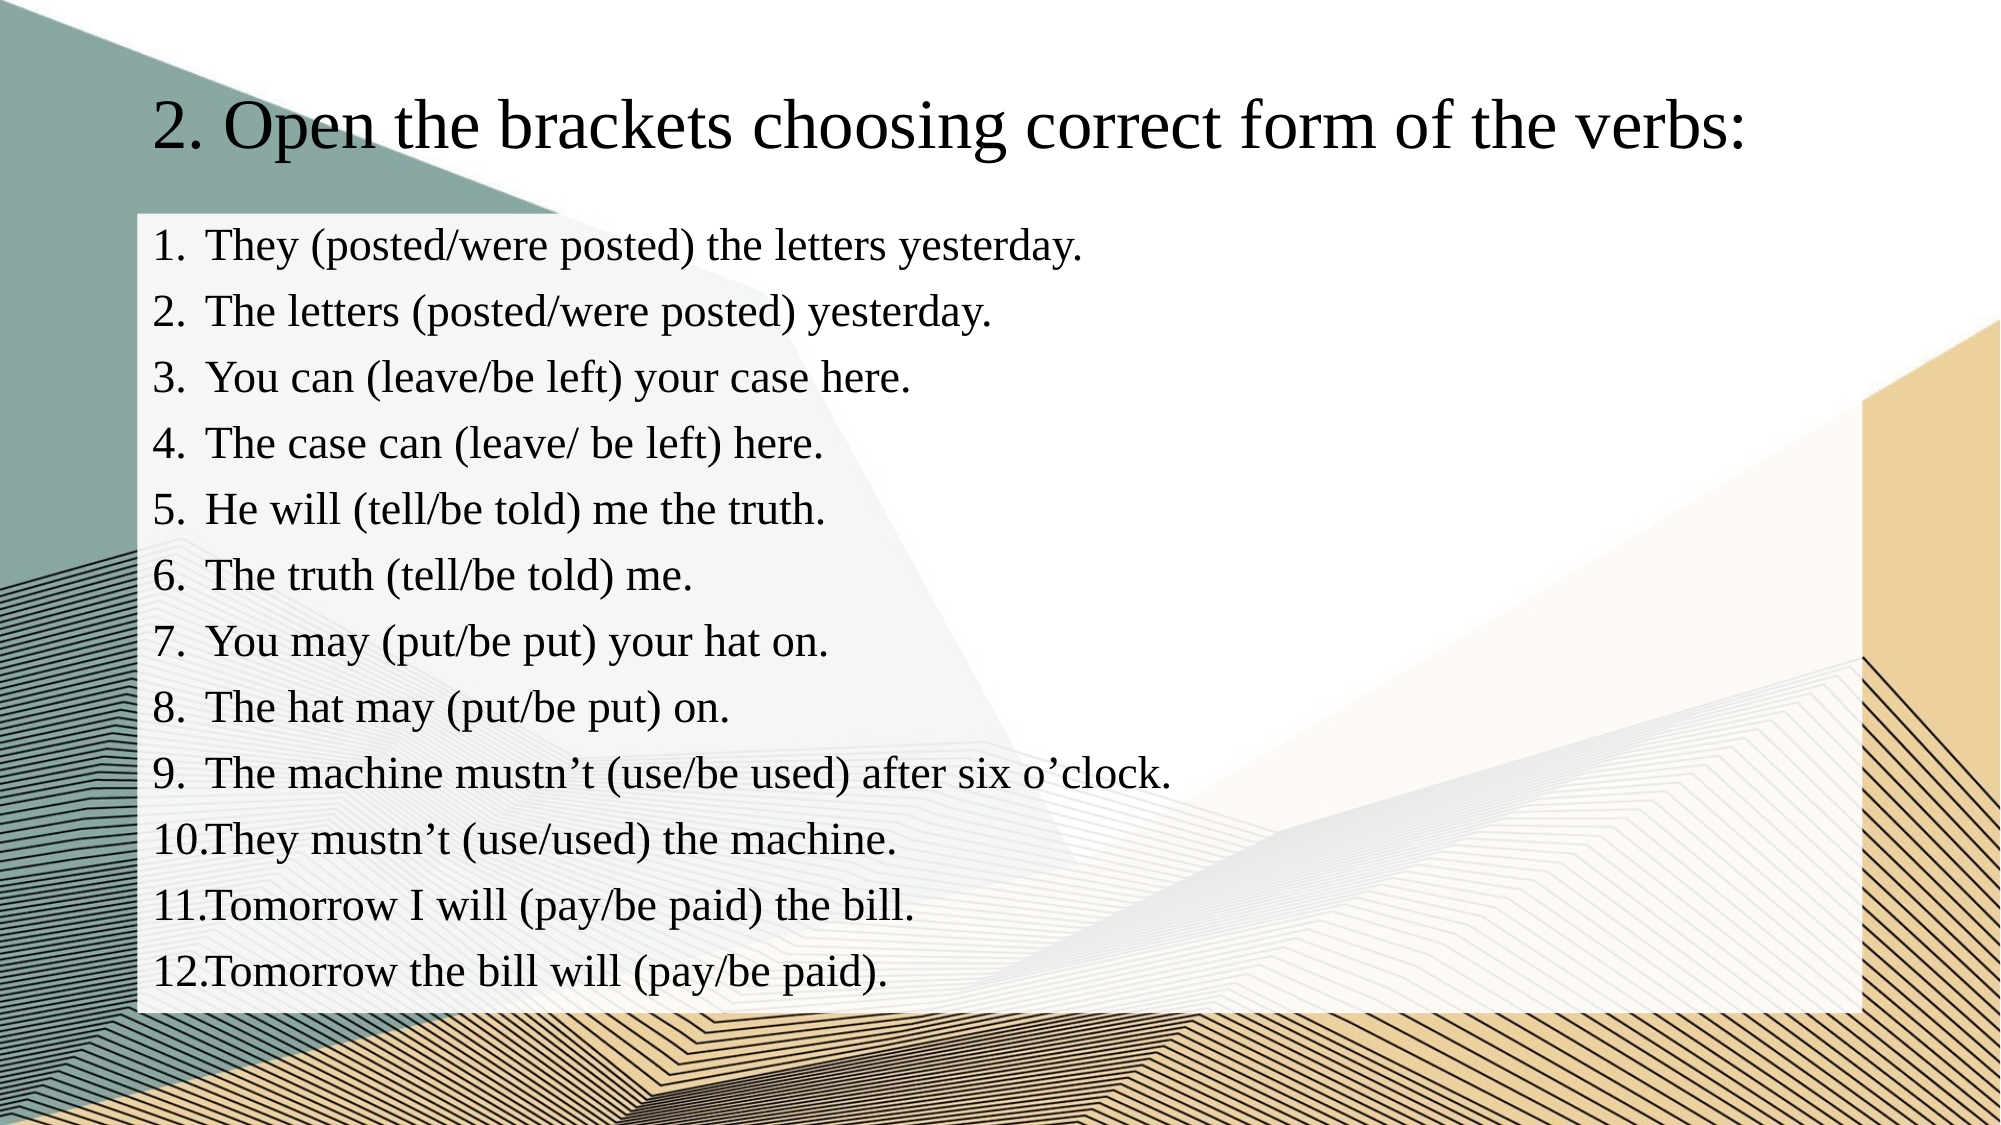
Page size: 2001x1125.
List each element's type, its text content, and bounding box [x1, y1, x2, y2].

picture [0, 0, 2001, 1125]
list They (posted/were posted) the letters yesterday. The letters (posted/were posted) yesterday. You can (leave/be left) your case here. The case can (leave/ be left) here. He will (tell/be told) me the truth. The truth (tell/be told) me. You may (put/be put) your hat on. The hat may (put/be put) on. The machine mustn’t (use/be used) after six o’clock. They mustn’t (use/used) the machine. Tomorrow I will (pay/be paid) the bill. Tomorrow the bill will (pay/be paid). [137, 213, 1863, 1014]
title 2. Open the brackets choosing correct form of the verbs: [137, 59, 1863, 213]
